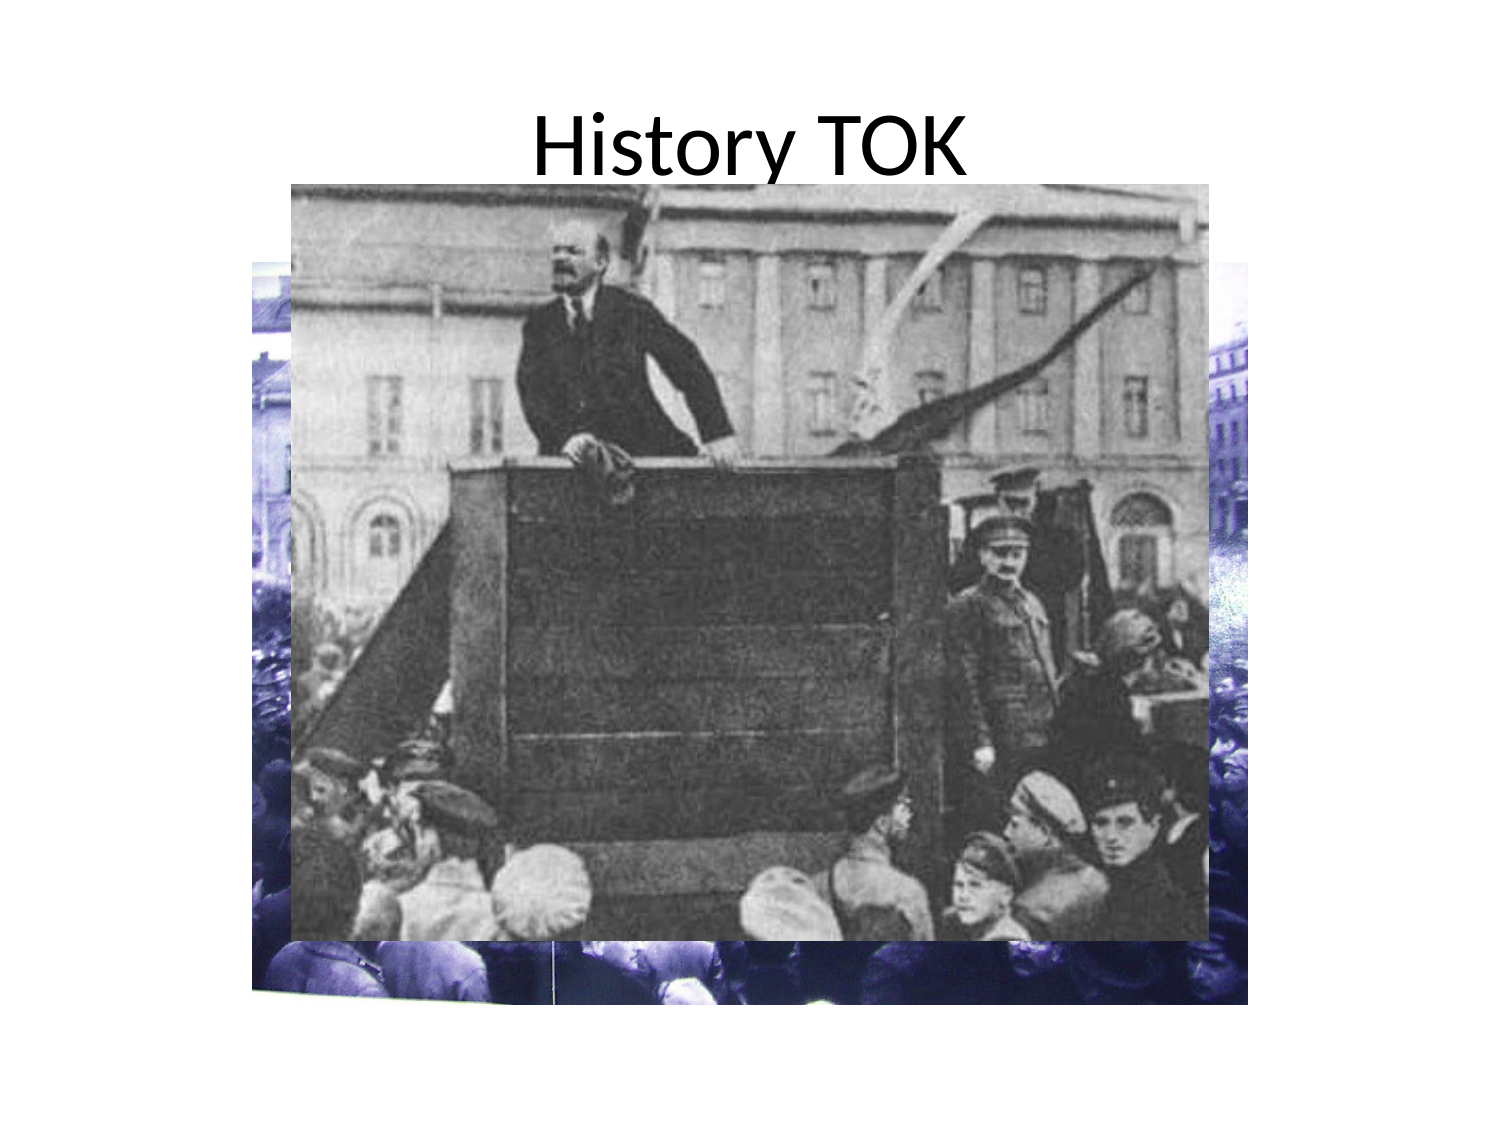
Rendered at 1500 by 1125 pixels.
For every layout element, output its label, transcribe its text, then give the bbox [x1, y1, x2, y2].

picture [291, 184, 1209, 941]
title History TOK [75, 45, 1425, 233]
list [252, 262, 1248, 1006]
